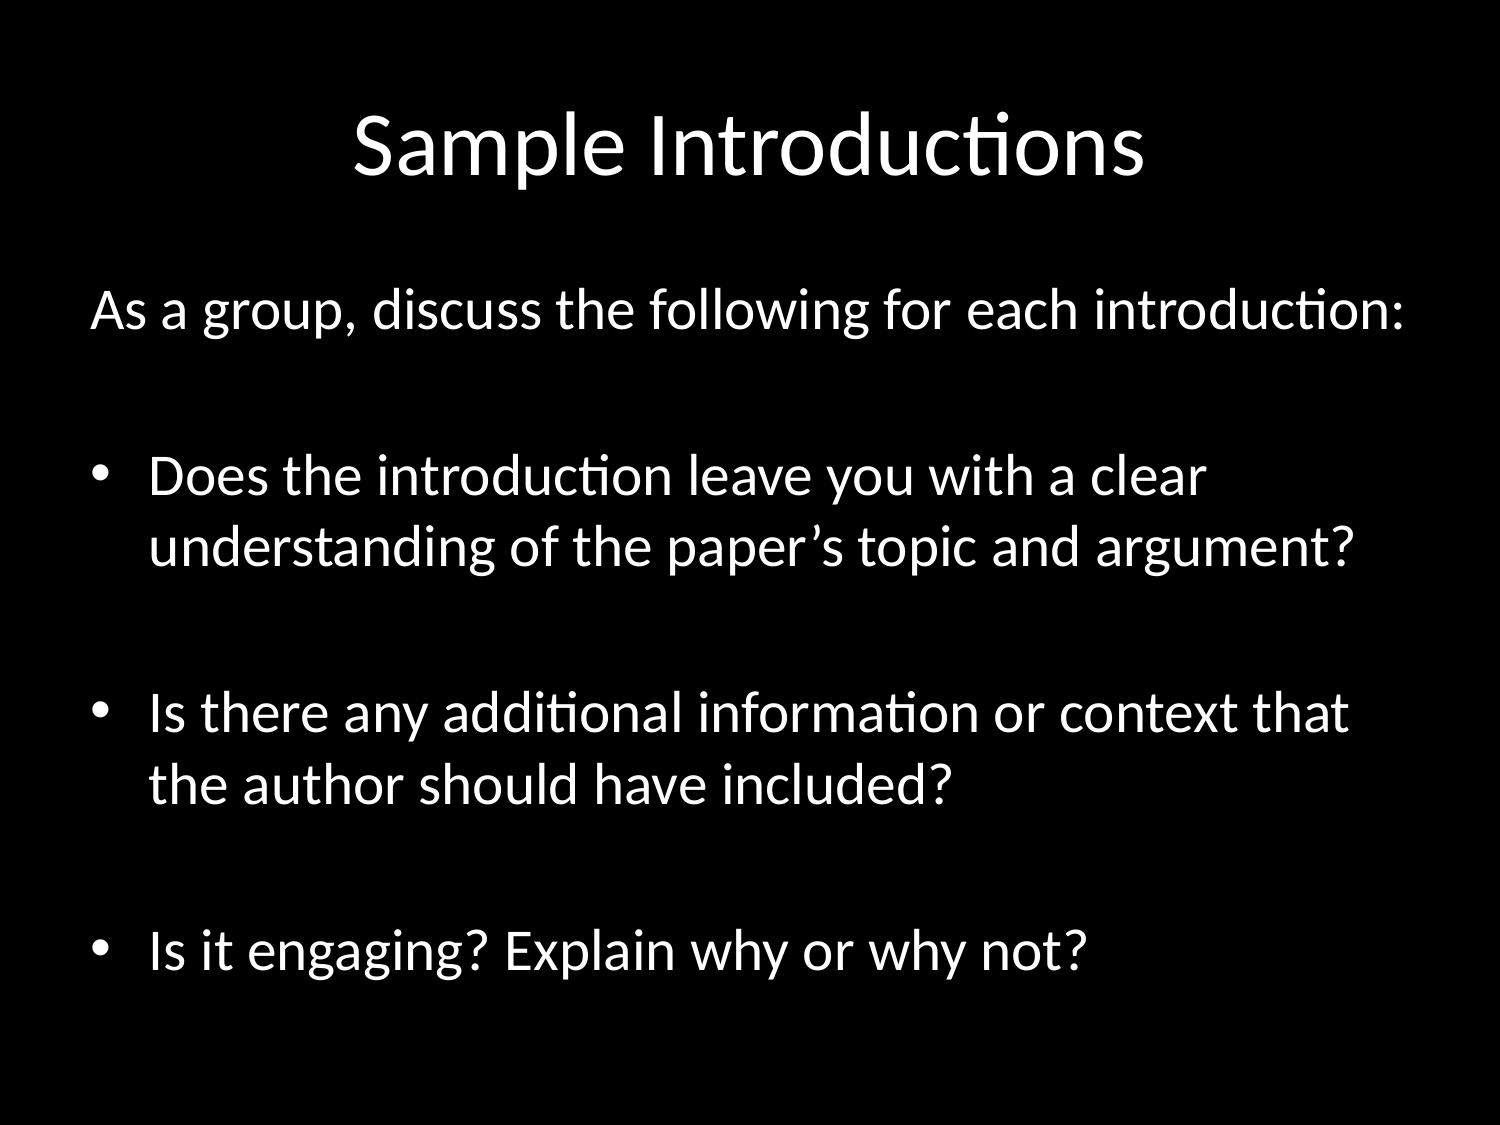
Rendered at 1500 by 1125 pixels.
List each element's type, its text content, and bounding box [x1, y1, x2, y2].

list As a group, discuss the following for each introduction: Does the introduction leave you with a clear understanding of the paper’s topic and argument? Is there any additional information or context that the author should have included? Is it engaging? Explain why or why not? [75, 262, 1425, 1005]
title Sample Introductions [75, 45, 1425, 233]
